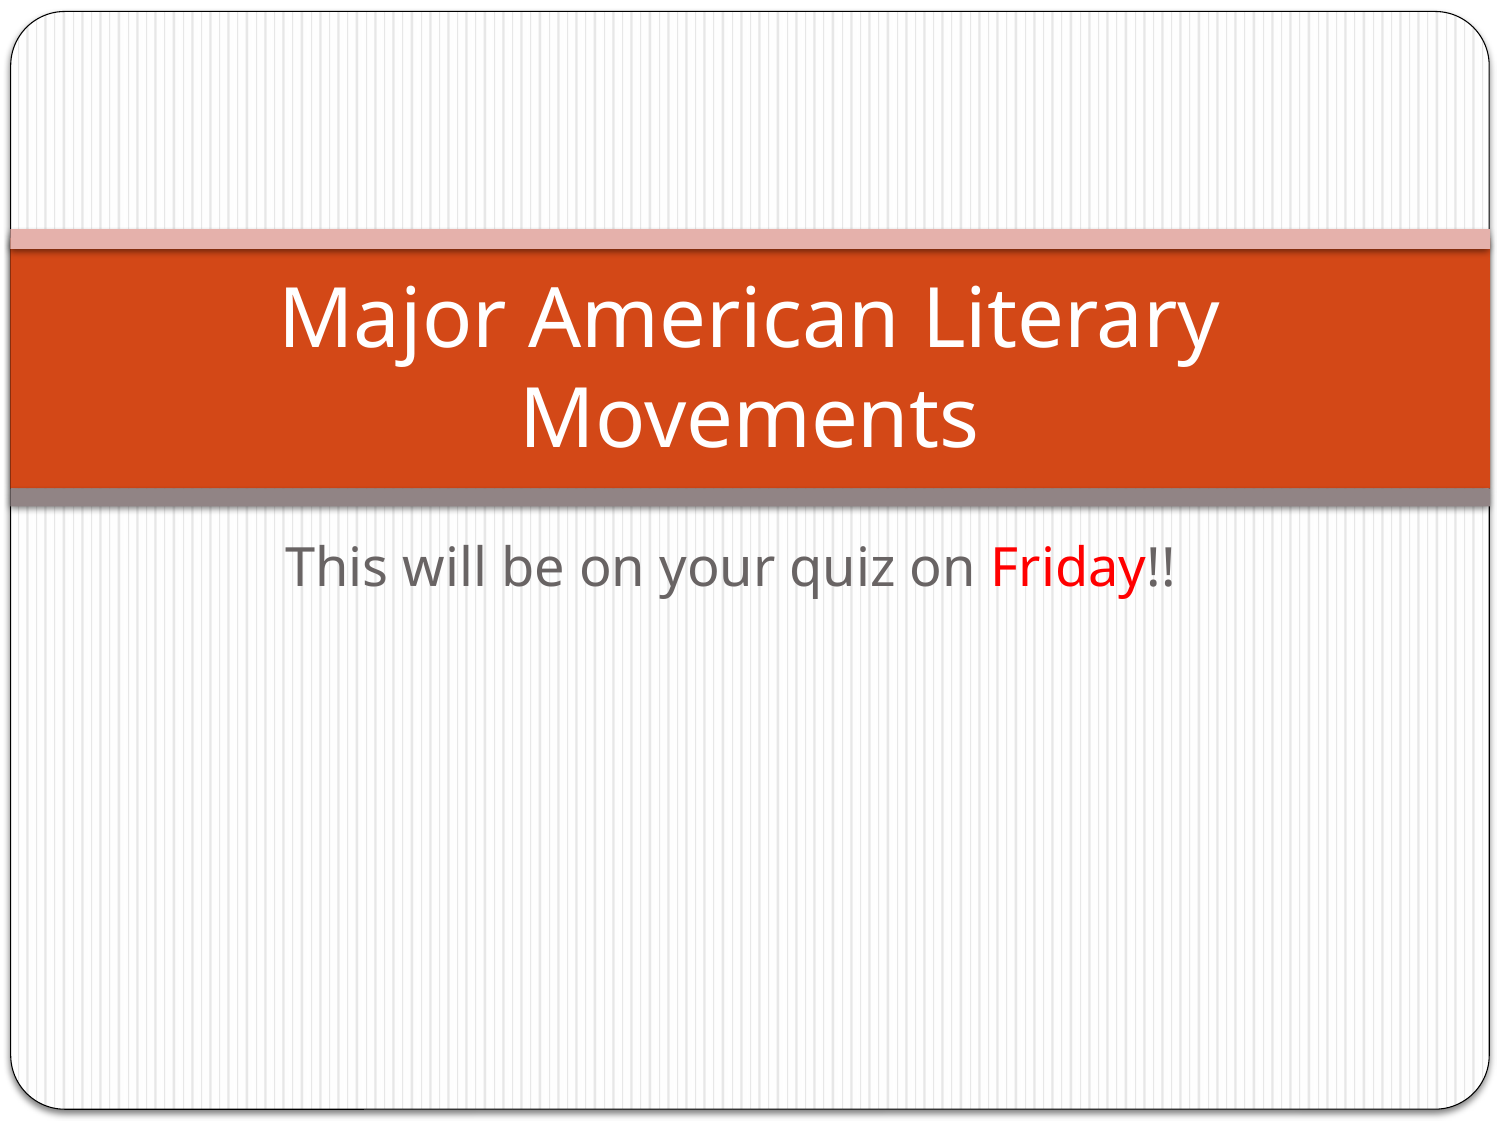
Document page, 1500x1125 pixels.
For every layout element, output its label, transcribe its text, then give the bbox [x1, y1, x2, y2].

title Major American Literary Movements [75, 247, 1425, 489]
subtitle This will be on your quiz on Friday!! [212, 525, 1263, 788]
